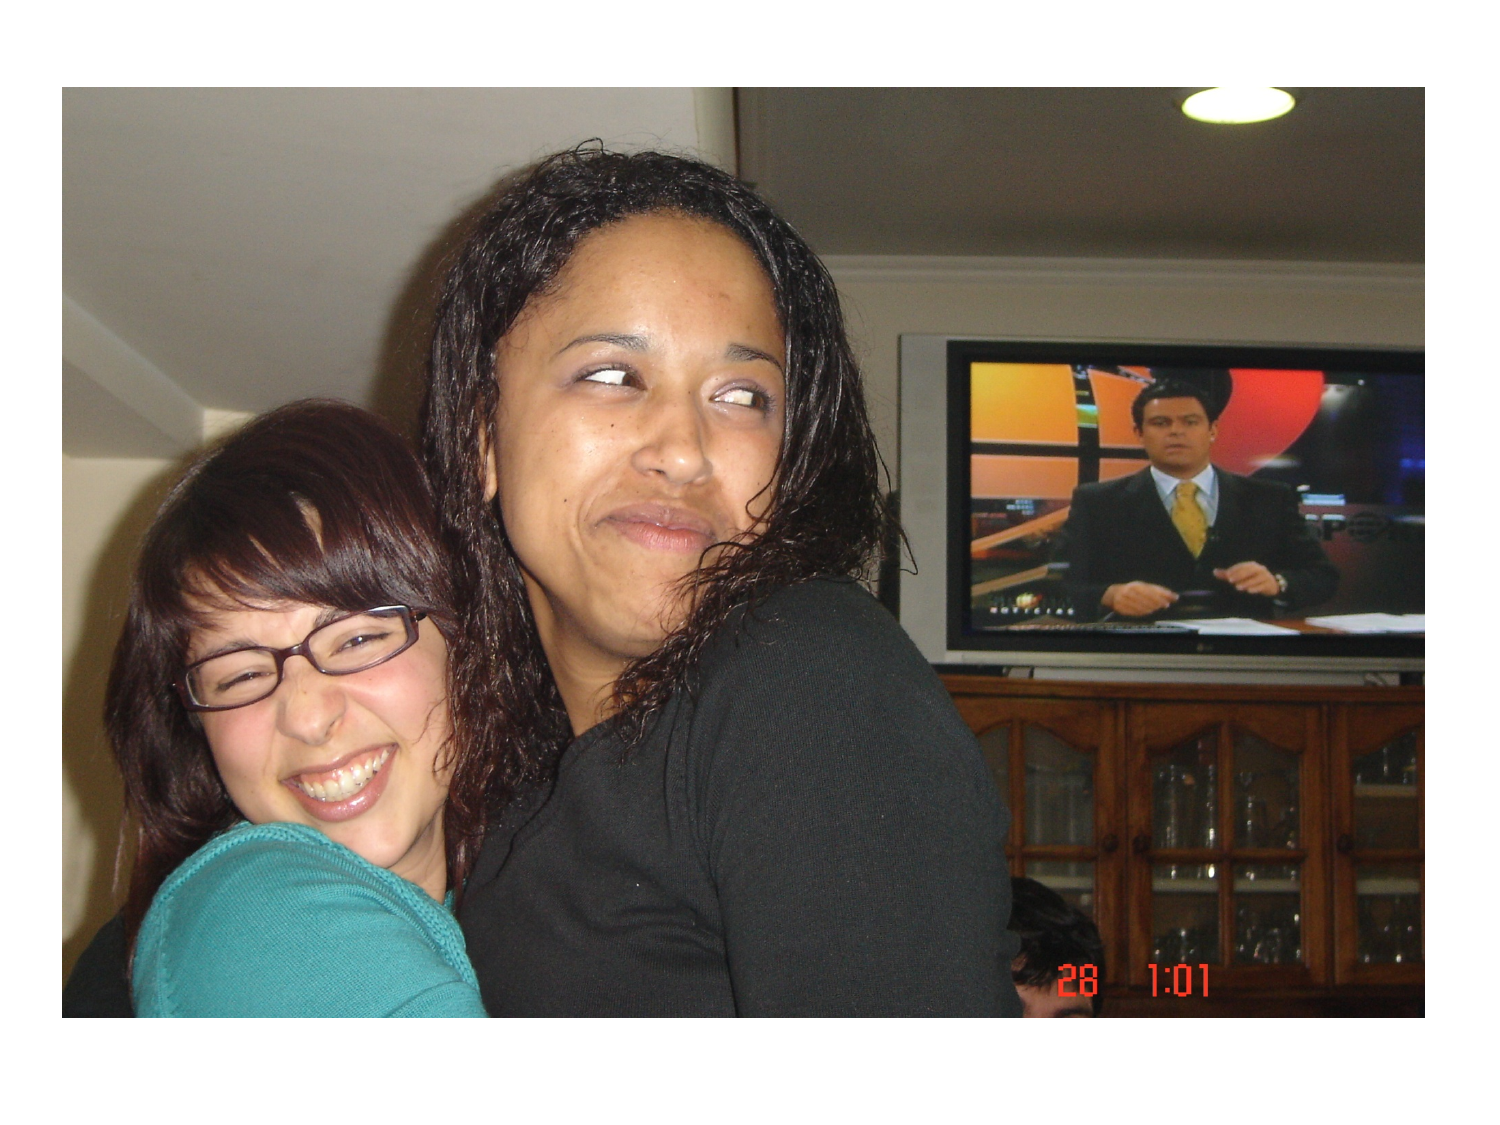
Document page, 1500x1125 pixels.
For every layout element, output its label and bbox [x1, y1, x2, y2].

list [62, 87, 1426, 1018]
